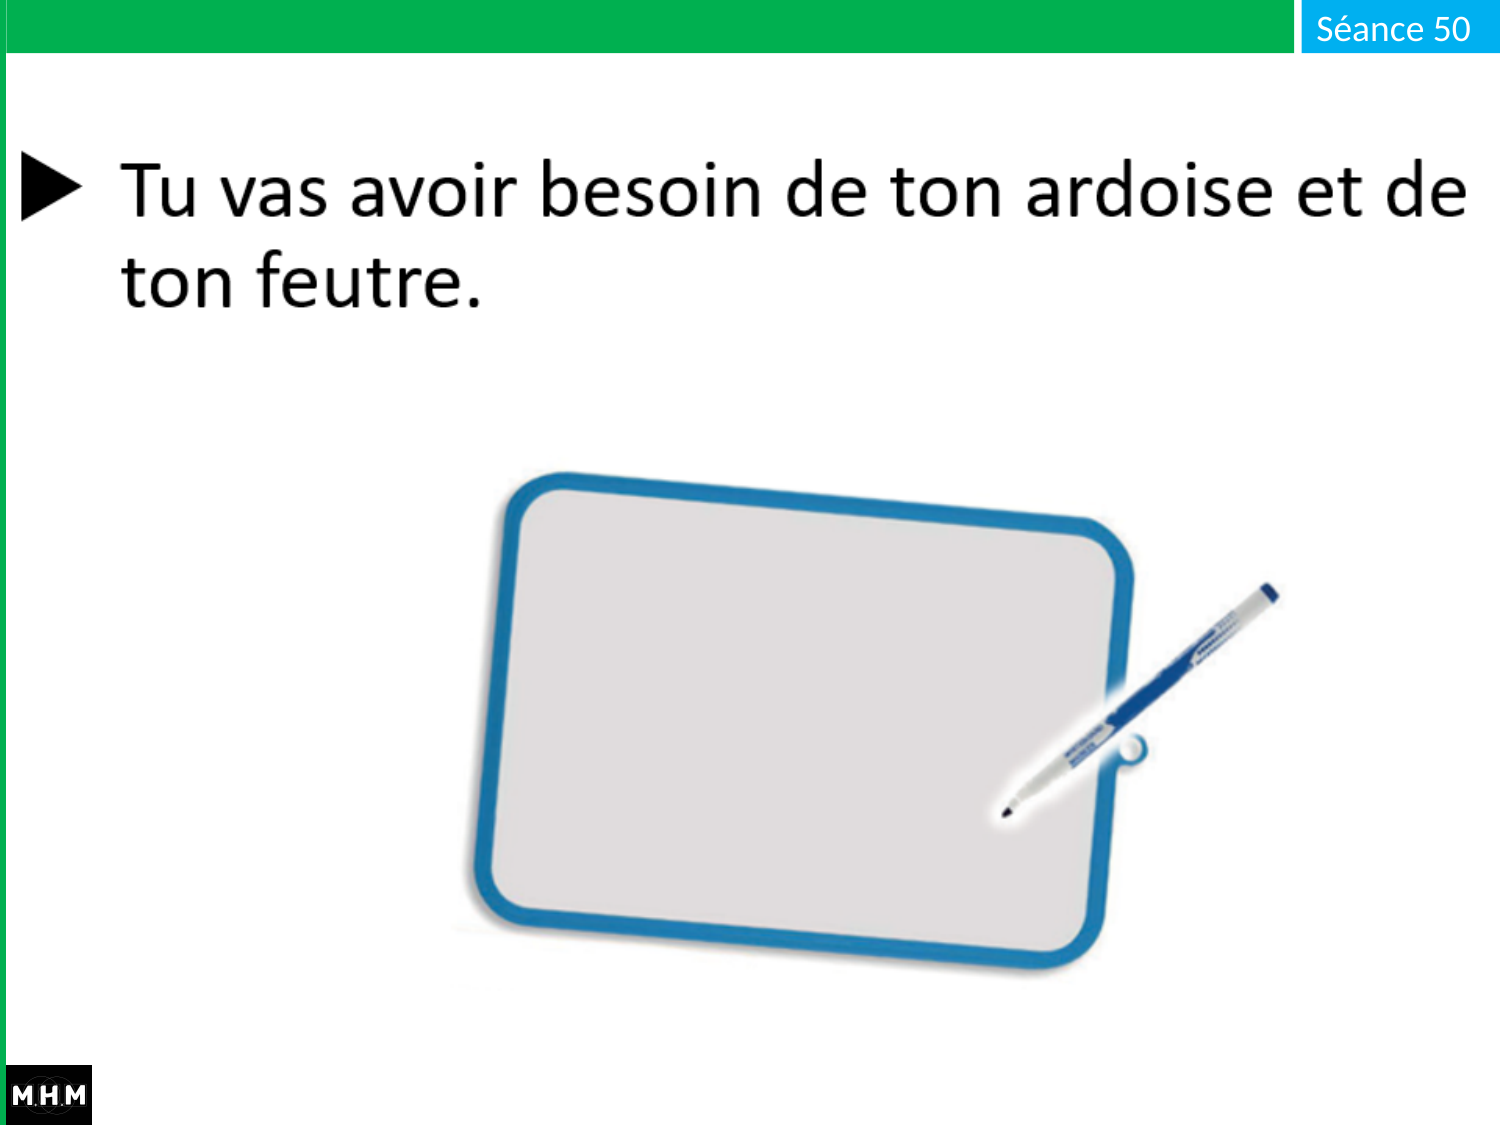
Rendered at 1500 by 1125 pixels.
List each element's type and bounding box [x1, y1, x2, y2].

picture [6, 134, 1494, 991]
picture [6, 1065, 92, 1125]
